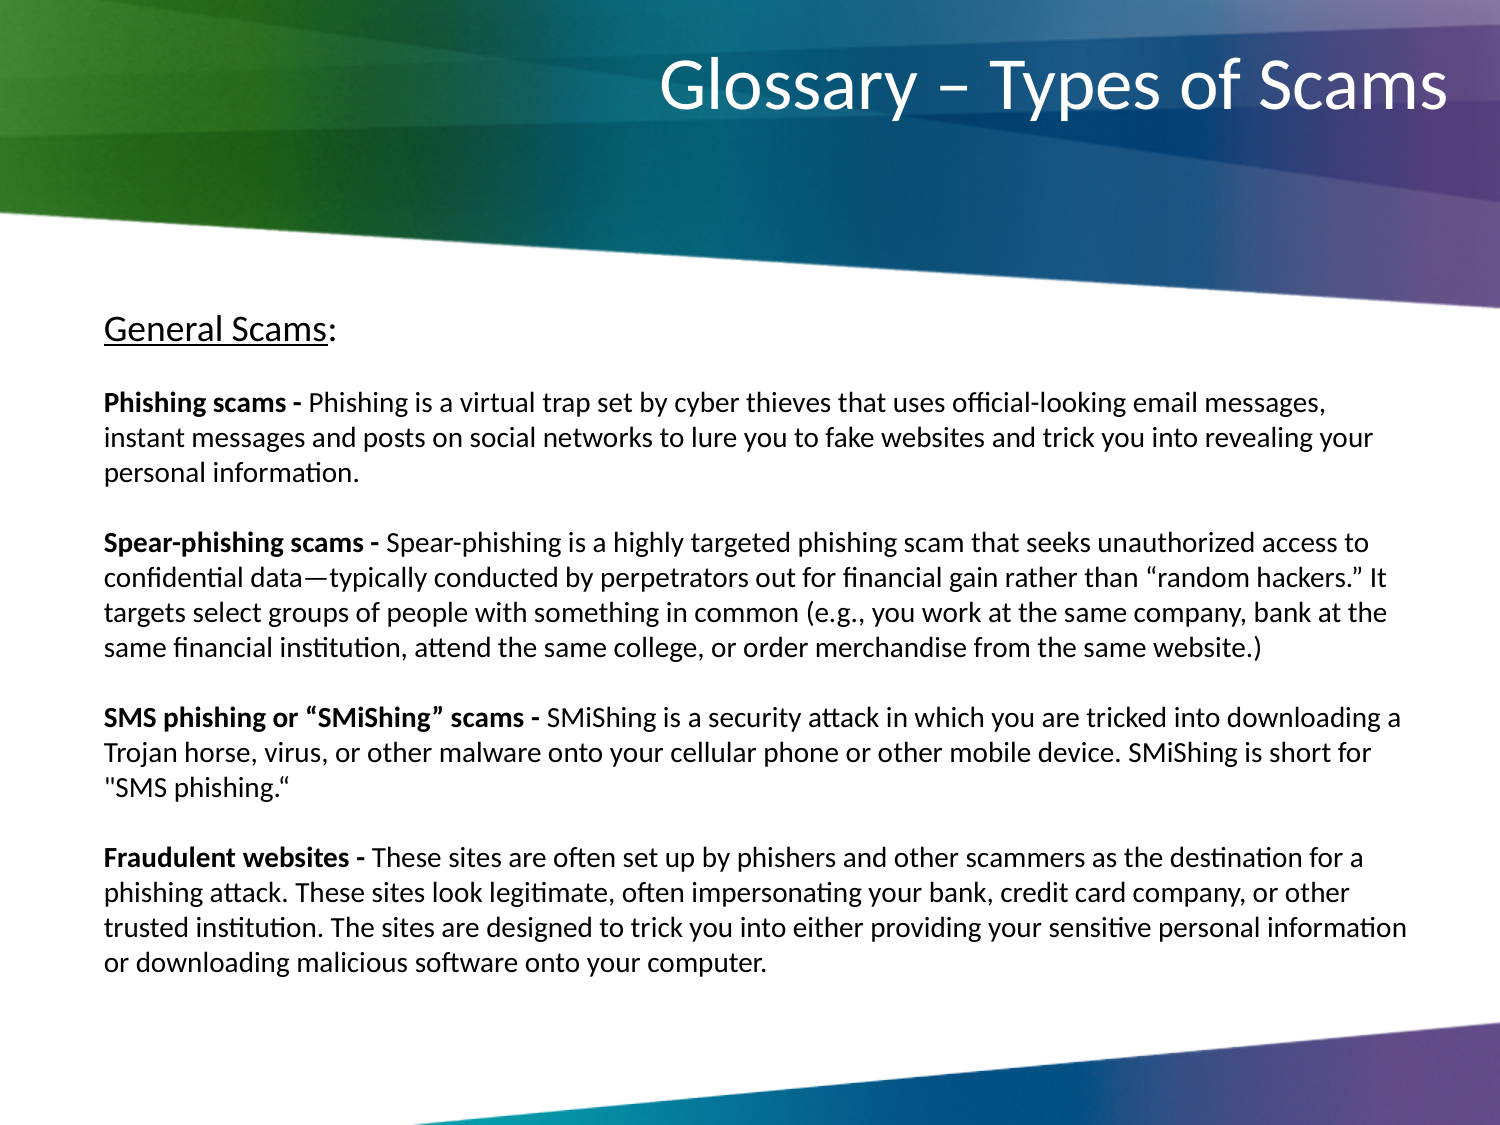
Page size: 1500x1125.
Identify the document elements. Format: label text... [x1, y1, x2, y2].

picture [0, 0, 1500, 1125]
text_box General Scams: Phishing scams - Phishing is a virtual trap set by cyber thieves that uses official-looking email messages, instant messages and posts on social networks to lure you to fake websites and trick you into revealing your personal information. Spear-phishing scams - Spear-phishing is a highly targeted phishing scam that seeks unauthorized access to confidential data—typically conducted by perpetrators out for financial gain rather than “random hackers.” It targets select groups of people with something in common (e.g., you work at the same company, bank at the same financial institution, attend the same college, or order merchandise from the same website.) SMS phishing or “SMiShing” scams - SMiShing is a security attack in which you are tricked into downloading a Trojan horse, virus, or other malware onto your cellular phone or other mobile device. SMiShing is short for "SMS phishing.“ Fraudulent websites - These sites are often set up by phishers and other scammers as the destination for a phishing attack. These sites look legitimate, often impersonating your bank, credit card company, or other trusted institution. The sites are designed to trick you into either providing your sensitive personal information or downloading malicious software onto your computer. [88, 296, 1429, 986]
title Glossary – Types of Scams [0, 37, 1466, 226]
